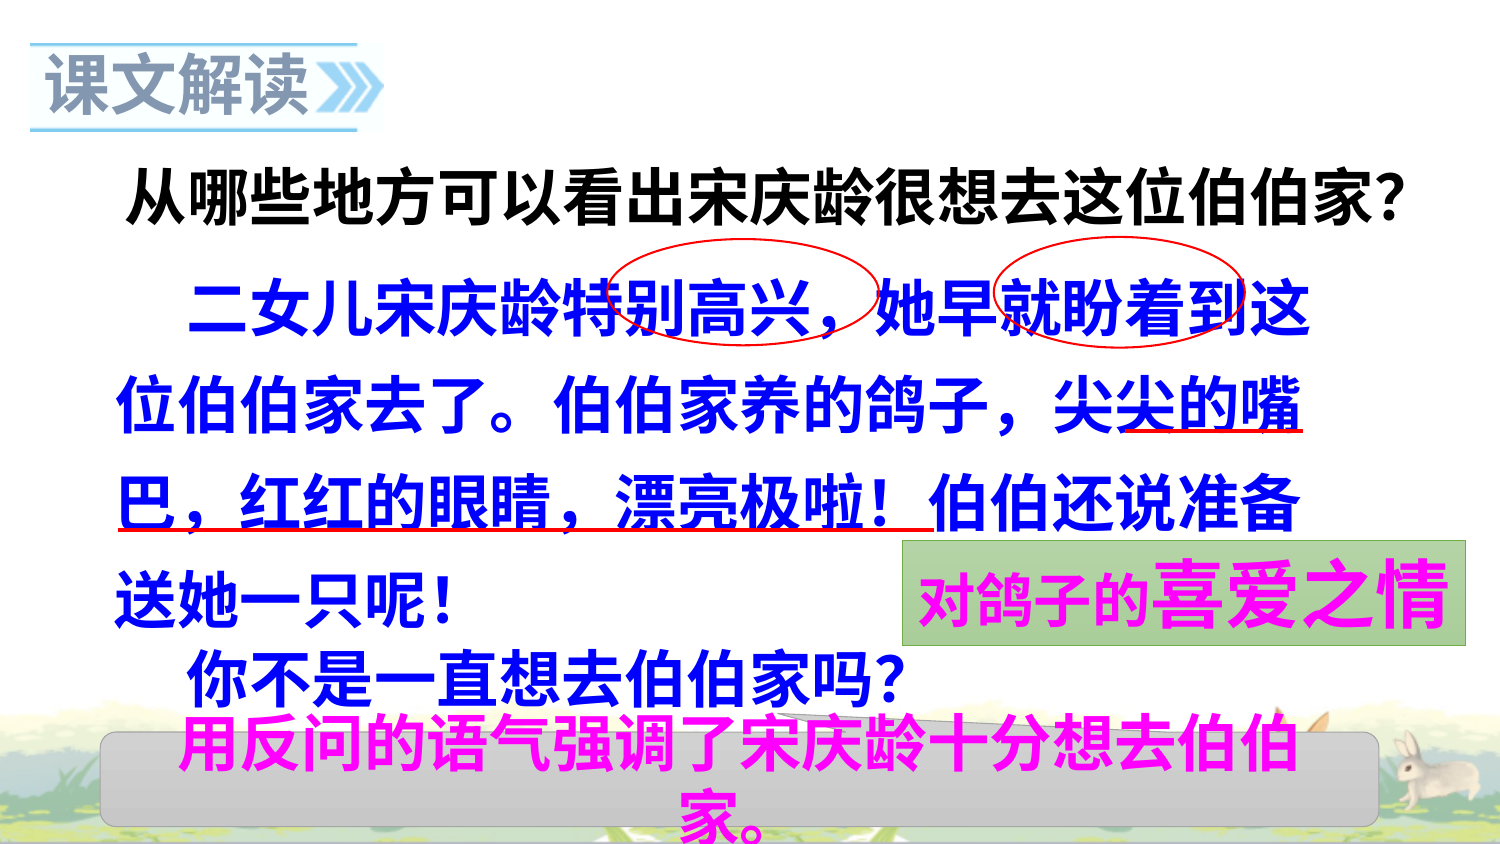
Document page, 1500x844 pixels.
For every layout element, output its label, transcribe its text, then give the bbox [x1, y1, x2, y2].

picture [0, 0, 1500, 844]
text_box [17, 35, 384, 132]
text_box 对鸽子的喜爱之情 [902, 540, 1466, 646]
text_box 从哪些地方可以看出宋庆龄很想去这位伯伯家？ [109, 128, 1452, 241]
text_box 二女儿宋庆龄特别高兴，她早就盼着到这位伯伯家去了。伯伯家养的鸽子，尖尖的嘴巴，红红的眼睛，漂亮极啦！伯伯还说准备送她一只呢！ [100, 238, 1378, 632]
text_box [992, 241, 1246, 349]
text_box 用反问的语气强调了宋庆龄十分想去伯伯家。 [99, 712, 1380, 828]
text_box 你不是一直想去伯伯家吗？ [100, 632, 1164, 723]
text_box [606, 241, 880, 347]
